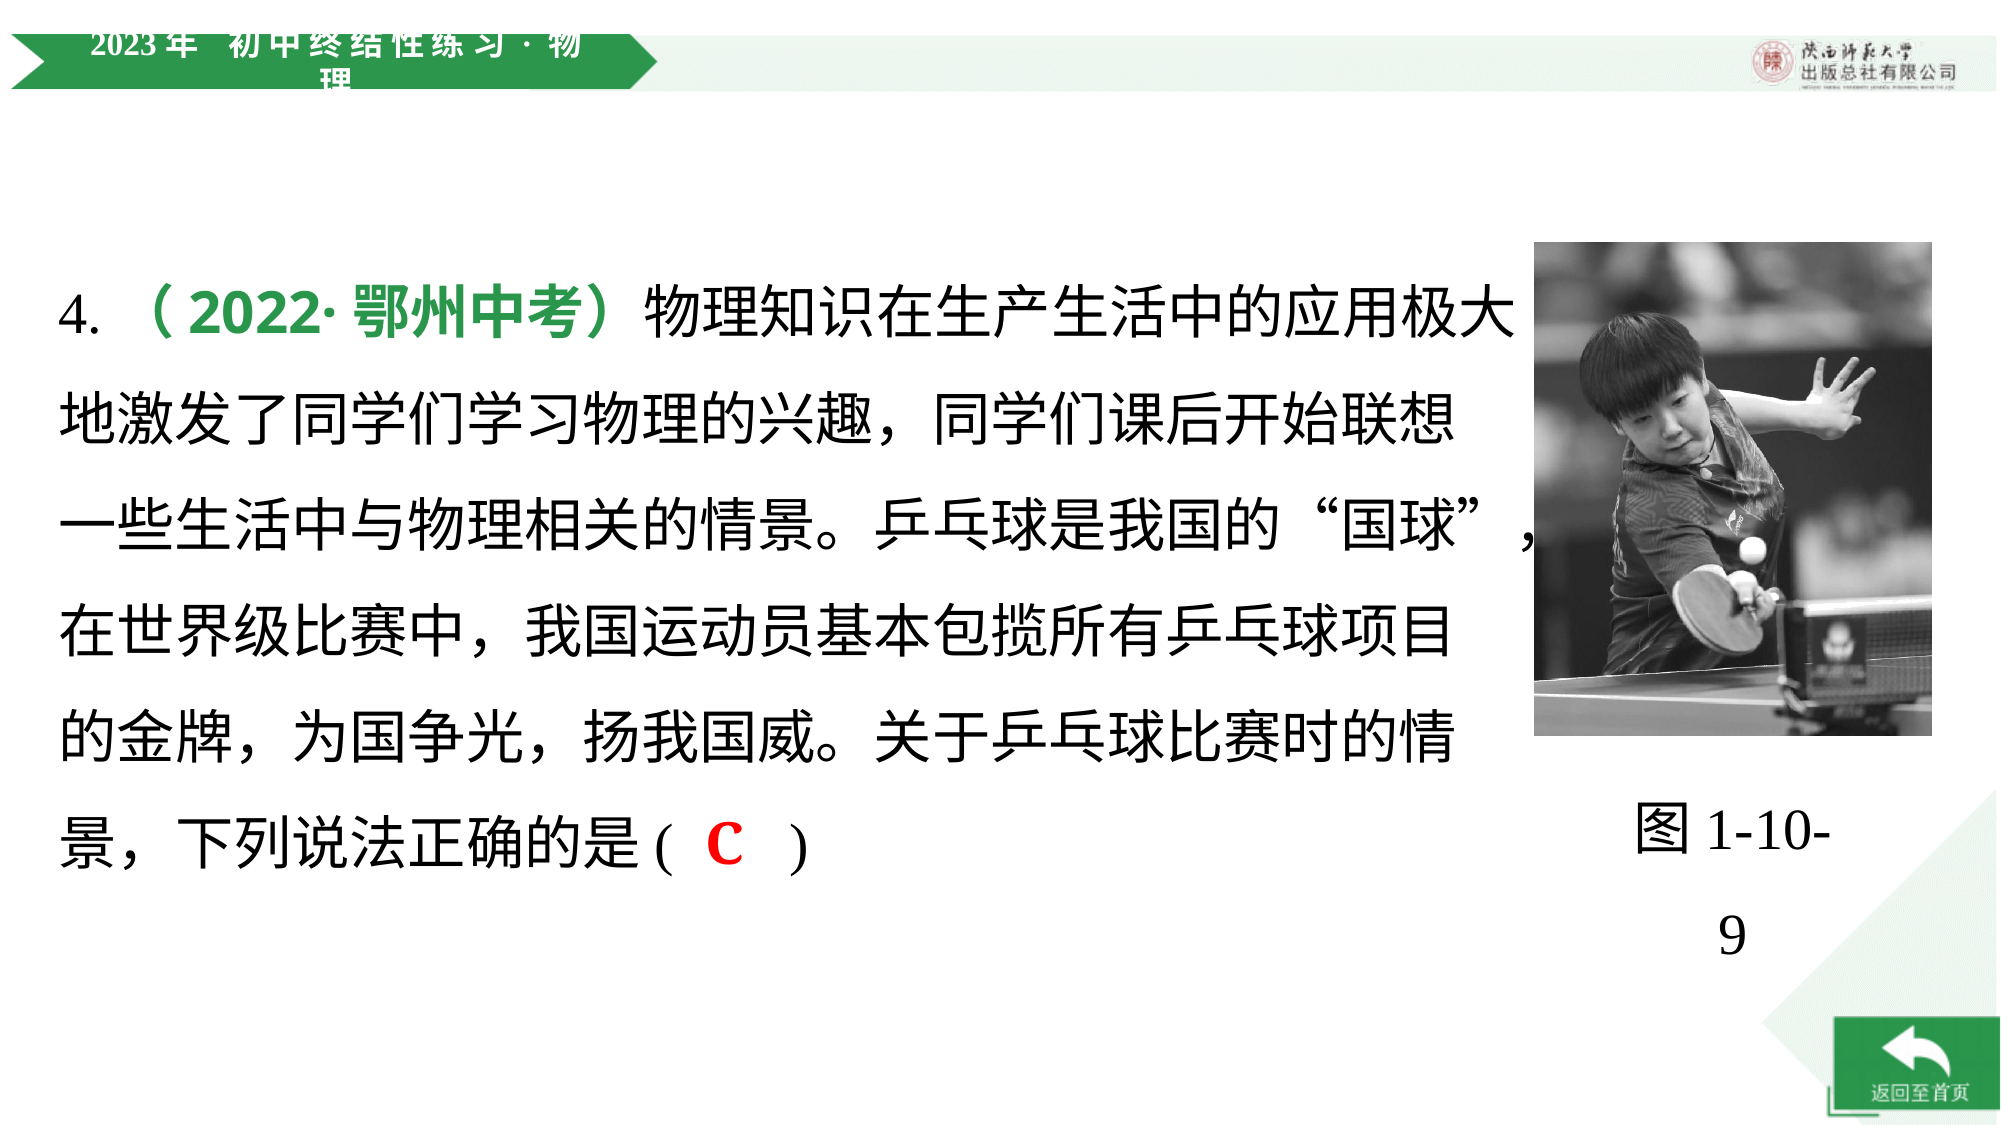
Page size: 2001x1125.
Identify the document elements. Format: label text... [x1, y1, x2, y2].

text_box 图1-10-9 [1619, 756, 1847, 835]
text_box 4.（2022·鄂州中考）物理知识在生产生活中的应用极大 地激发了同学们学习物理的兴趣，同学们课后开始联想 一些生活中与物理相关的情景。乒乓球是我国的“国球”， 在世界级比赛中，我国运动员基本包揽所有乒乓球项目 的金牌，为国争光，扬我国威。关于乒乓球比赛时的情 景，下列说法正确的是( C ) [58, 239, 1517, 858]
picture [0, 0, 2001, 1125]
